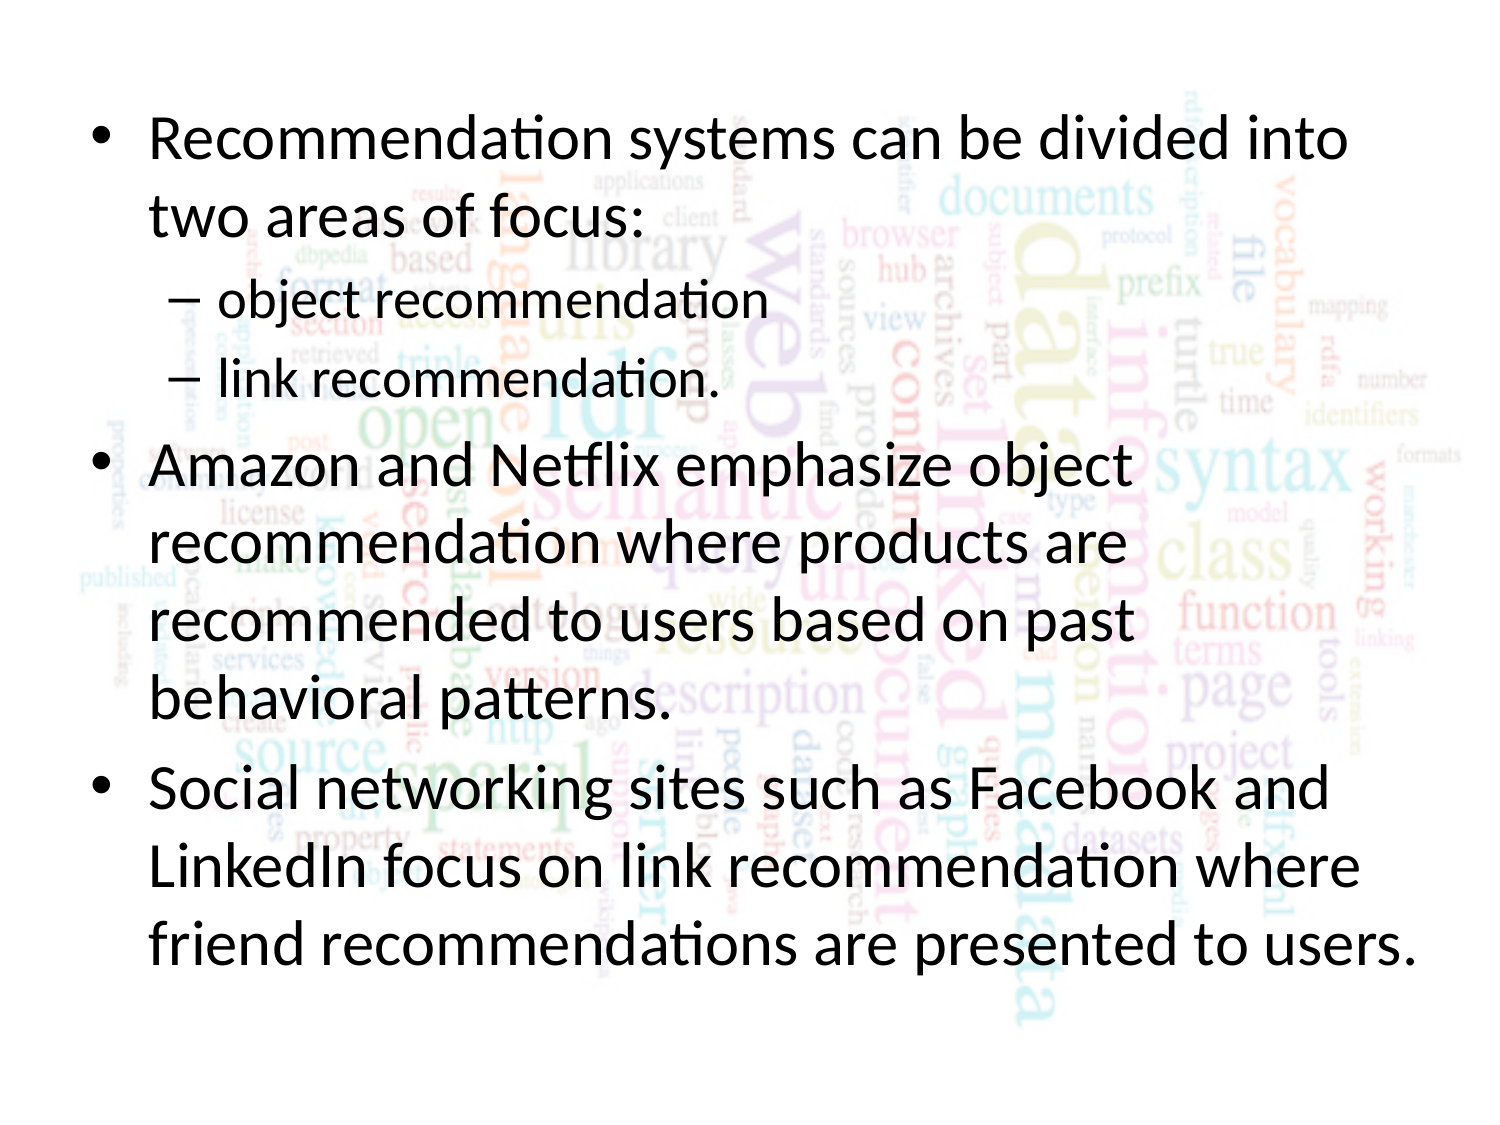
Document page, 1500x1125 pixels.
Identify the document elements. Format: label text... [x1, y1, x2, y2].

list Recommendation systems can be divided into two areas of focus: object recommendation link recommendation. Amazon and Netflix emphasize object recommendation where products are recommended to users based on past behavioral patterns. Social networking sites such as Facebook and LinkedIn focus on link recommendation where friend recommendations are presented to users. [75, 87, 1438, 1005]
